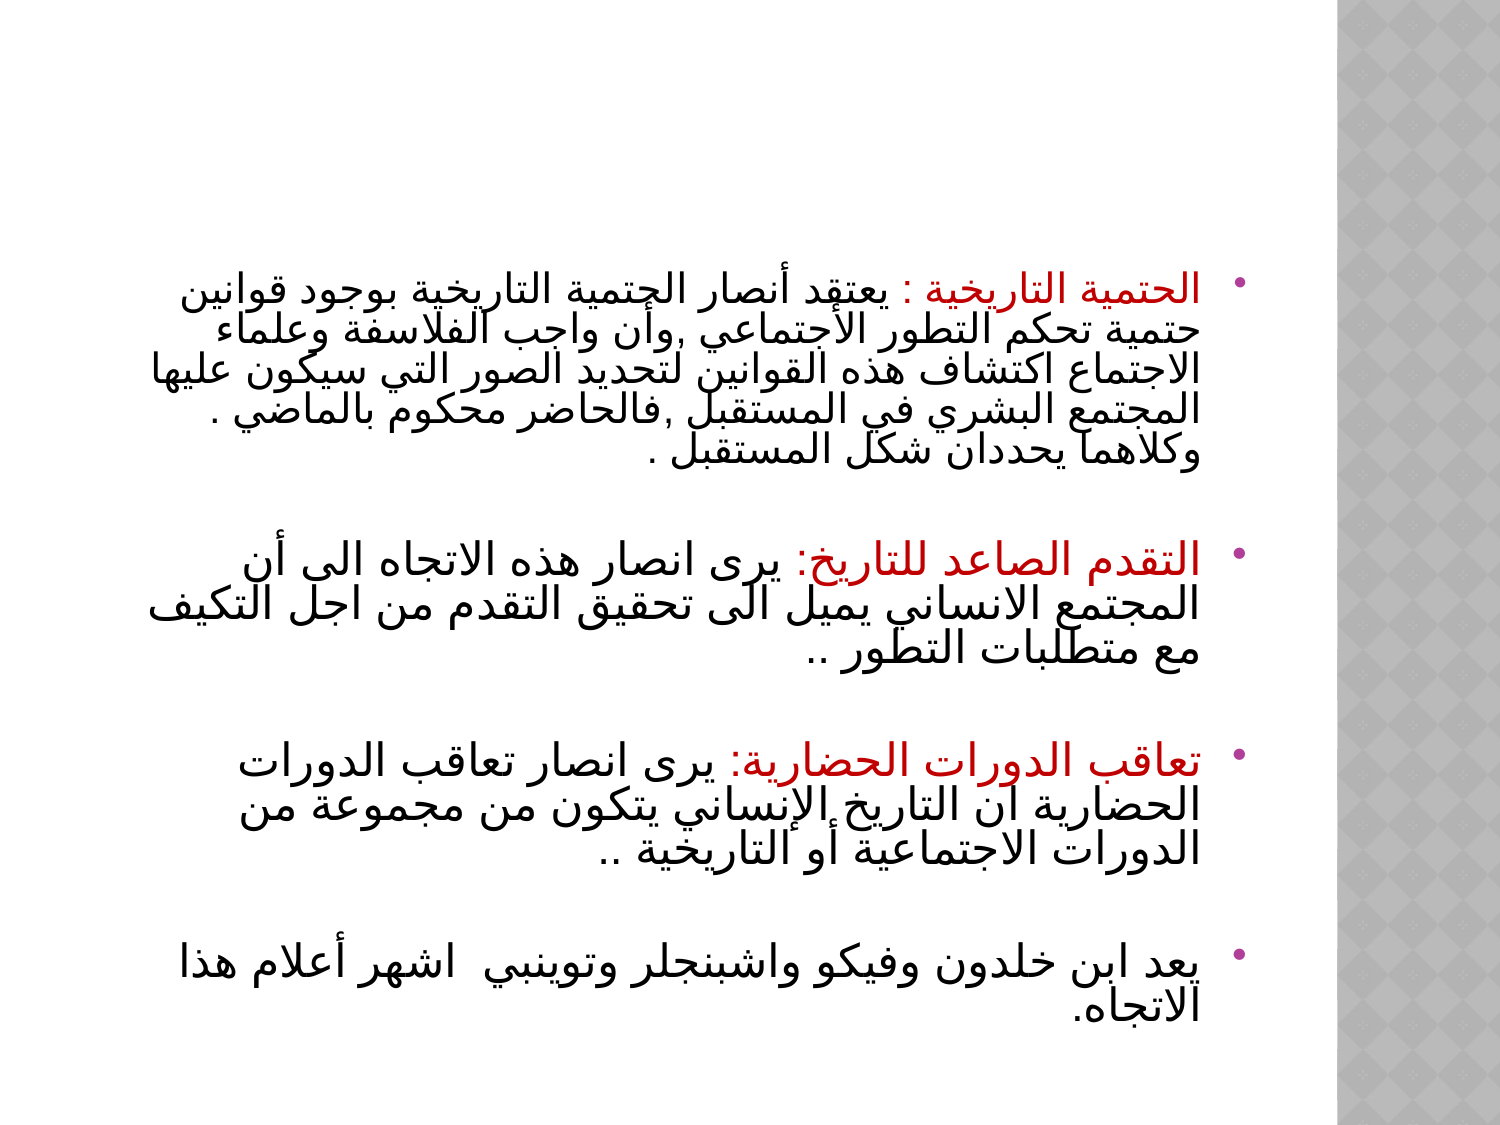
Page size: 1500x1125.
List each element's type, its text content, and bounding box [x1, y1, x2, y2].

list الحتمية التاريخية : يعتقد أنصار الحتمية التاريخية بوجود قوانين حتمية تحكم التطور الأجتماعي ,وأن واجب الفلاسفة وعلماء الاجتماع اكتشاف هذه القوانين لتحديد الصور التي سيكون عليها المجتمع البشري في المستقبل ,فالحاضر محكوم بالماضي . وكلاهما يحددان شكل المستقبل . التقدم الصاعد للتاريخ: يرى انصار هذه الاتجاه الى أن المجتمع الانساني يميل الى تحقيق التقدم من اجل التكيف مع متطلبات التطور .. تعاقب الدورات الحضارية: يرى انصار تعاقب الدورات الحضارية ان التاريخ الإنساني يتكون من مجموعة من الدورات الاجتماعية أو التاريخية .. يعد ابن خلدون وفيكو واشبنجلر وتوينبي اشهر أعلام هذا الاتجاه. [74, 263, 1263, 1060]
